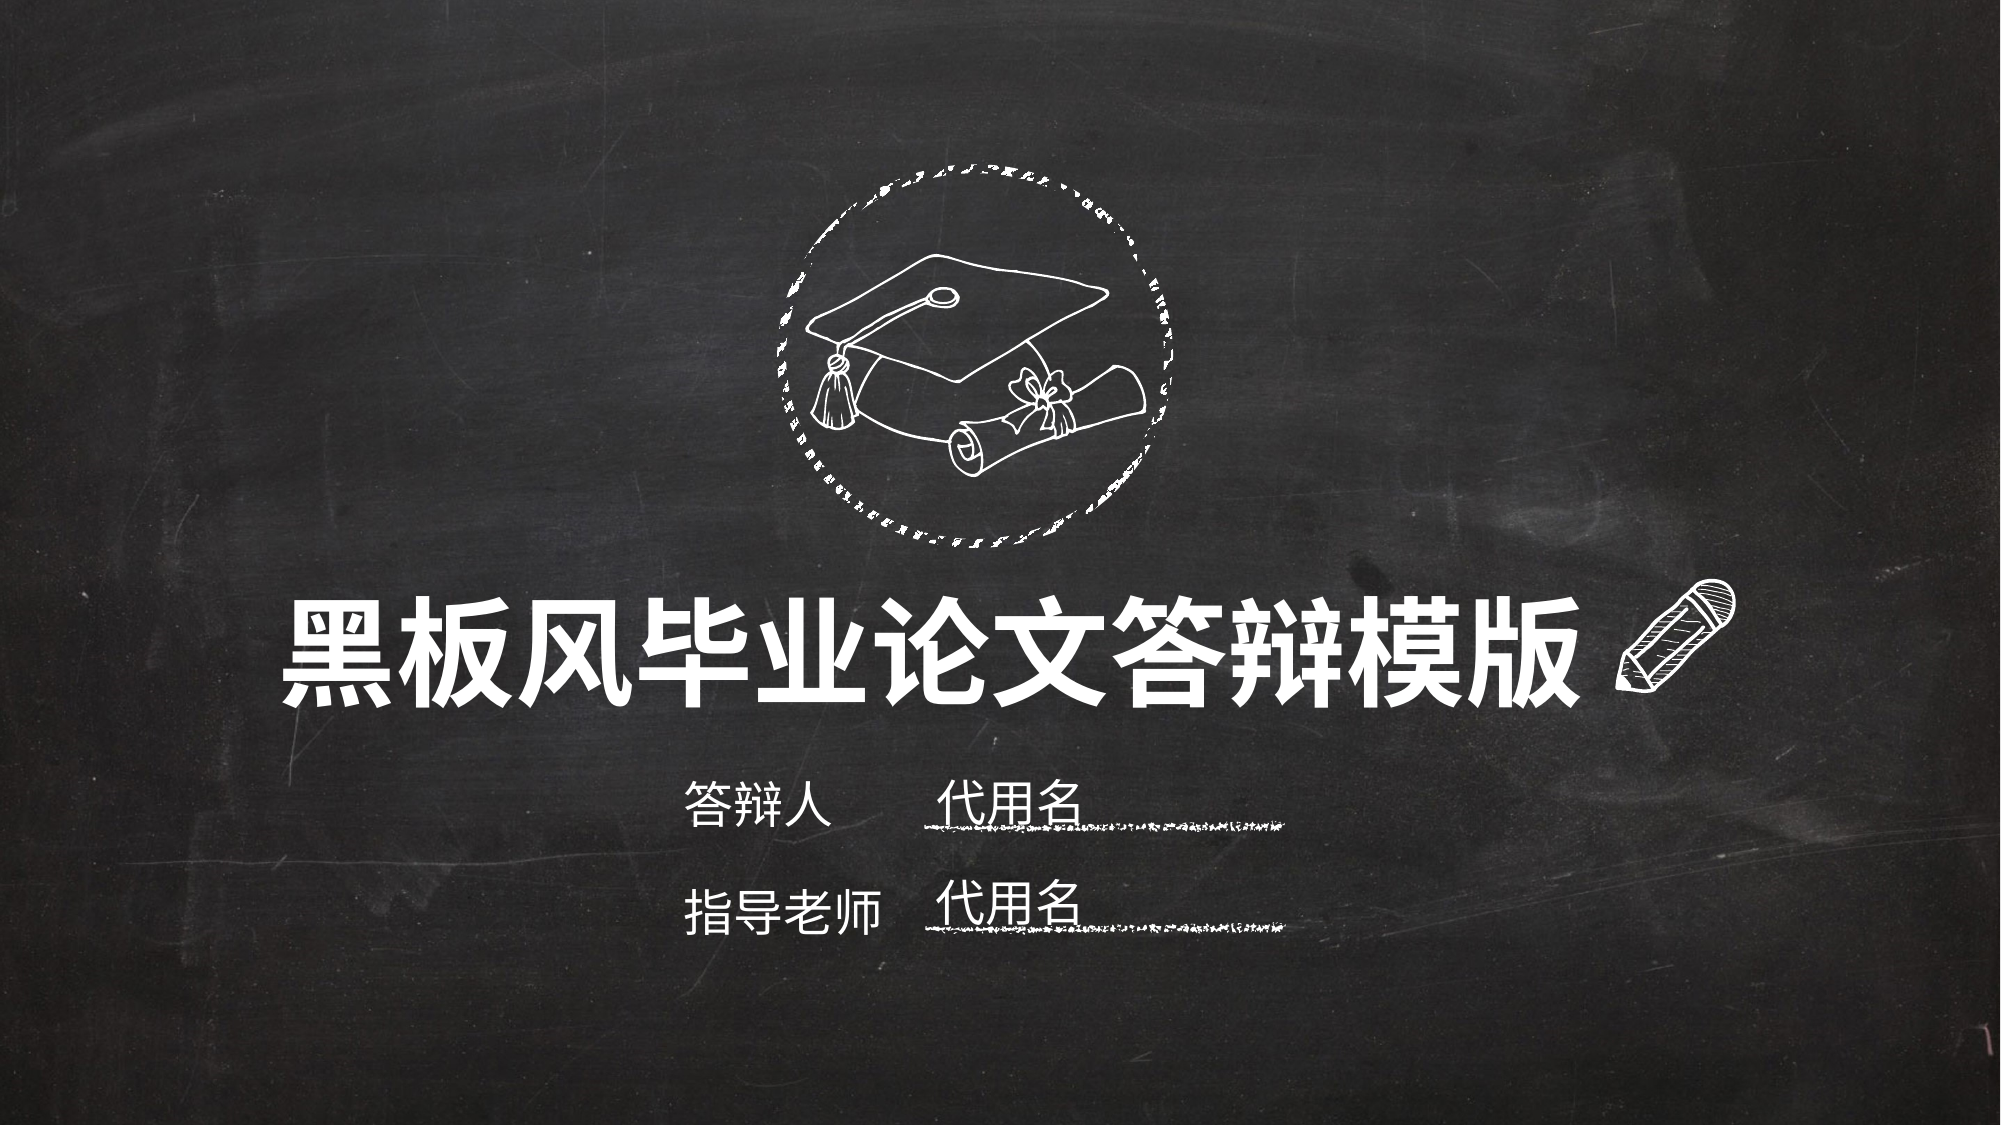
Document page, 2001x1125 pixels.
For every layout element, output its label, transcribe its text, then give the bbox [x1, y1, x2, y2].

text_box 答辩人 [668, 766, 917, 842]
text_box 代用名 [921, 763, 1261, 839]
text_box [776, 163, 1175, 550]
text_box 指导老师 [668, 873, 917, 949]
text_box [805, 253, 1147, 478]
text_box 黑板风毕业论文答辩模版 [263, 571, 1628, 729]
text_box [924, 819, 1285, 834]
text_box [1618, 575, 1733, 696]
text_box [925, 920, 1286, 935]
text_box 代用名 [920, 864, 1270, 940]
picture [0, 0, 2001, 1125]
